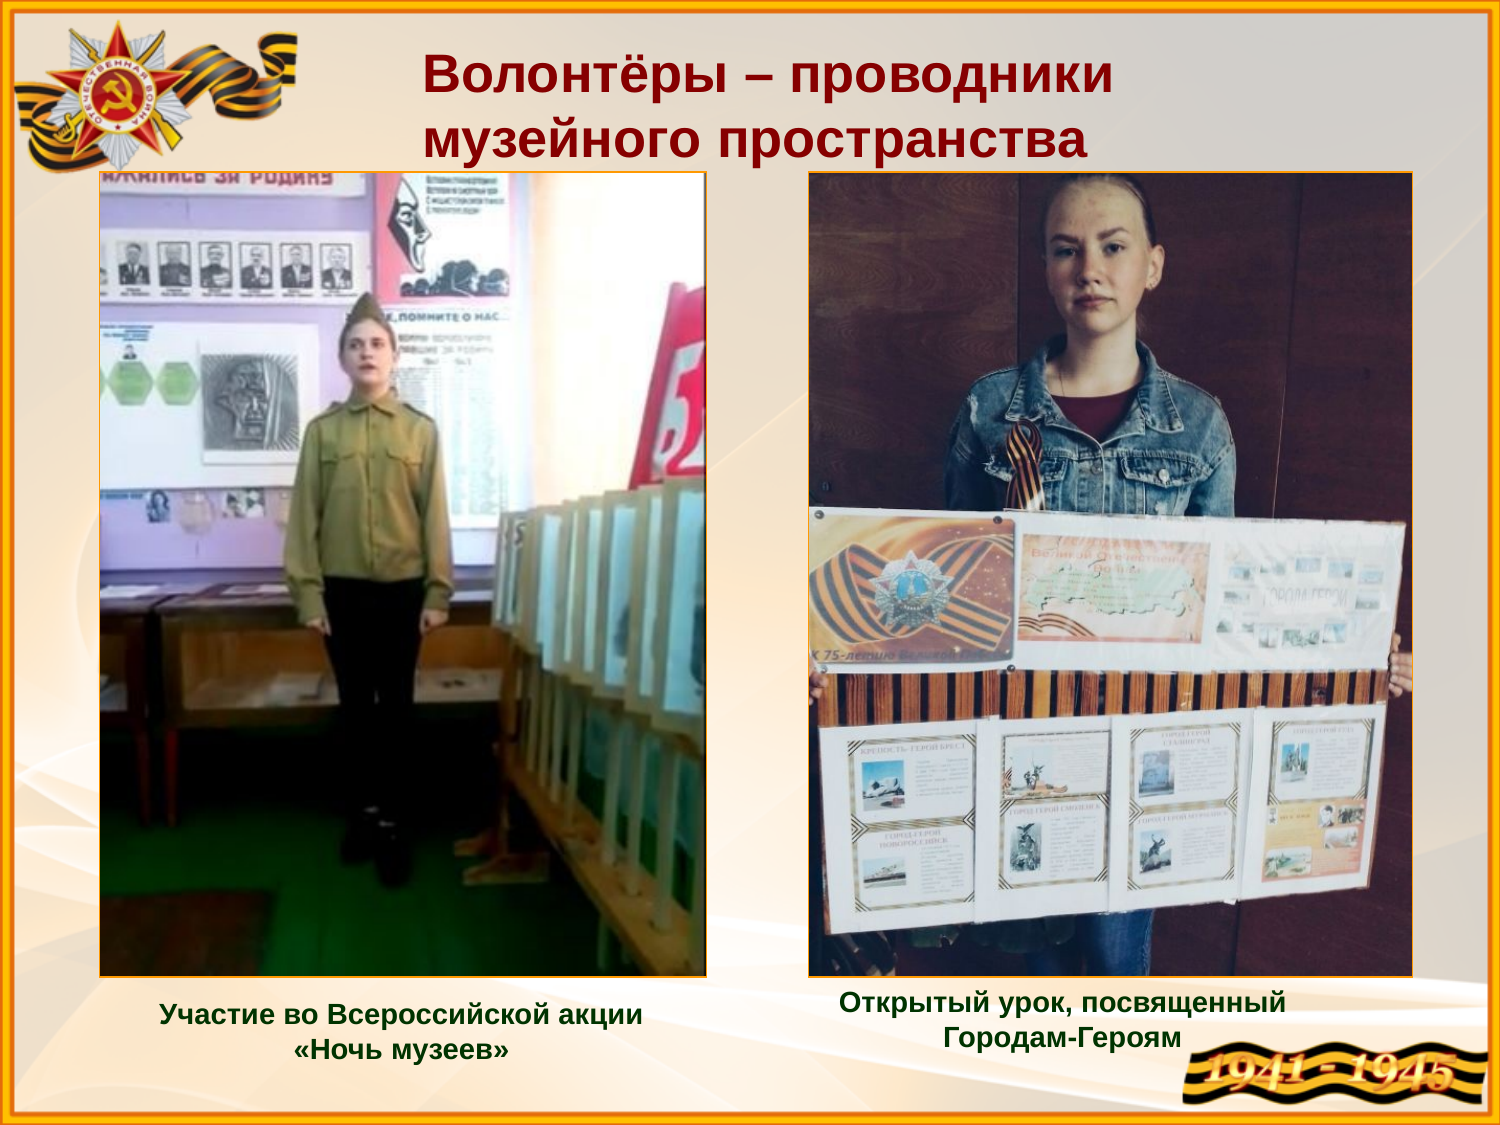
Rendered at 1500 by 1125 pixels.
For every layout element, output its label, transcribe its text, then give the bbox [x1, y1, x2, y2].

text_box Участие во Всероссийской акции «Ночь музеев» [112, 987, 691, 1073]
picture [0, 0, 1500, 1125]
text_box Волонтёры – проводники музейного пространства [407, 30, 1318, 176]
text_box Открытый урок, посвященный Городам-Героям [773, 976, 1353, 1061]
